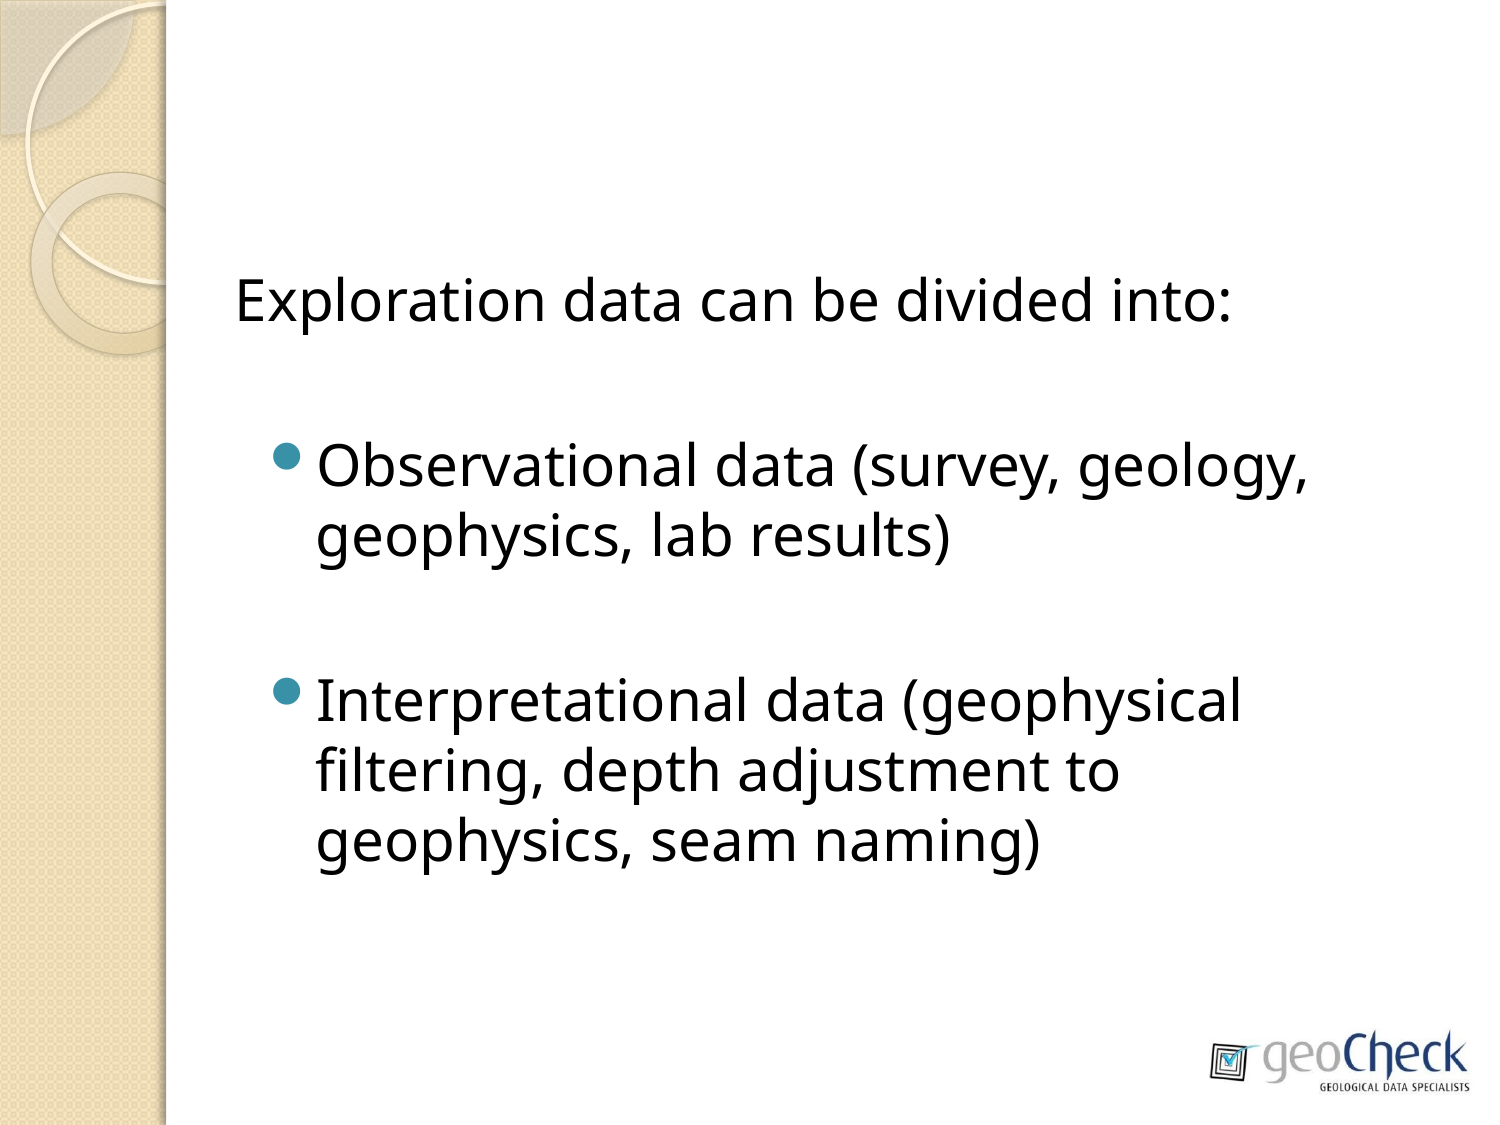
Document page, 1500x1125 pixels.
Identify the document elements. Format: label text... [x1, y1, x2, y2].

picture [1198, 1028, 1480, 1102]
list Exploration data can be divided into: Observational data (survey, geology, geophysics, lab results) Interpretational data (geophysical filtering, depth adjustment to geophysics, seam naming) [206, 255, 1437, 701]
